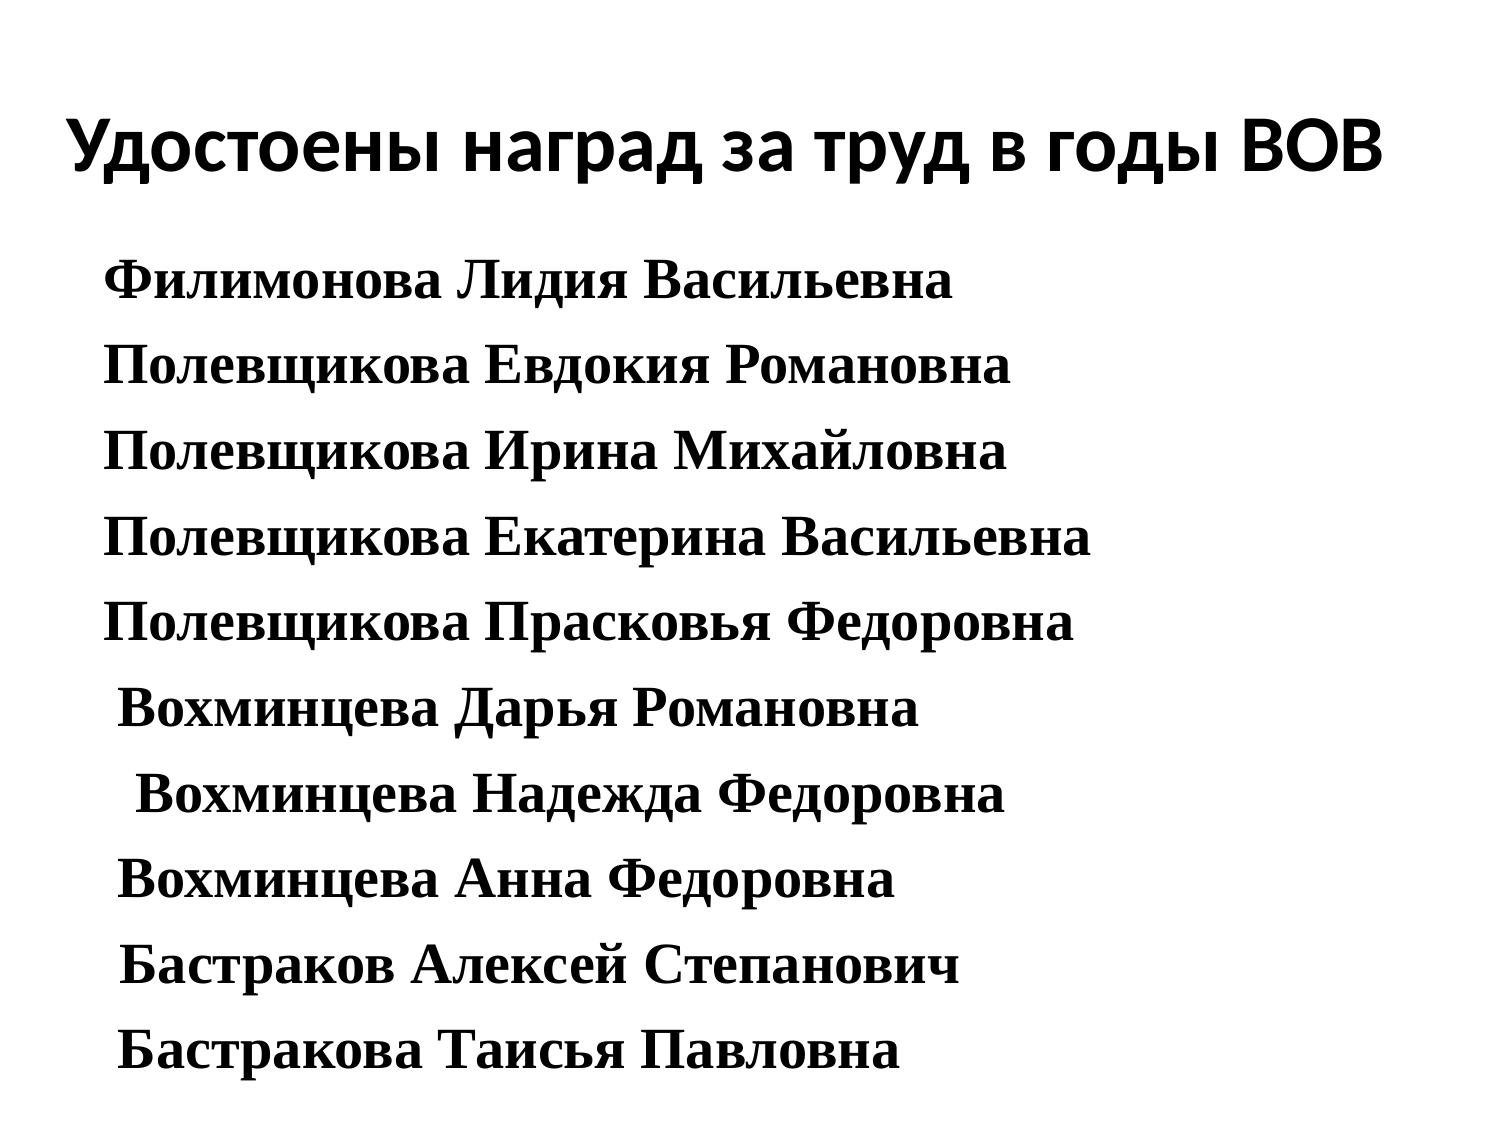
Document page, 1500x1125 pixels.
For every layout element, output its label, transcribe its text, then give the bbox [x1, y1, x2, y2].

title Удостоены наград за труд в годы ВОВ [29, 45, 1425, 233]
text_box Филимонова Лидия Васильевна Полевщикова Евдокия Романовна Полевщикова Ирина Михайловна Полевщикова Екатерина Васильевна Полевщикова Прасковья Федоровна Вохминцева Дарья Романовна Вохминцева Надежда Федоровна Вохминцева Анна Федоровна Бастраков Алексей Степанович Бастракова Таисья Павловна [88, 232, 1451, 1088]
